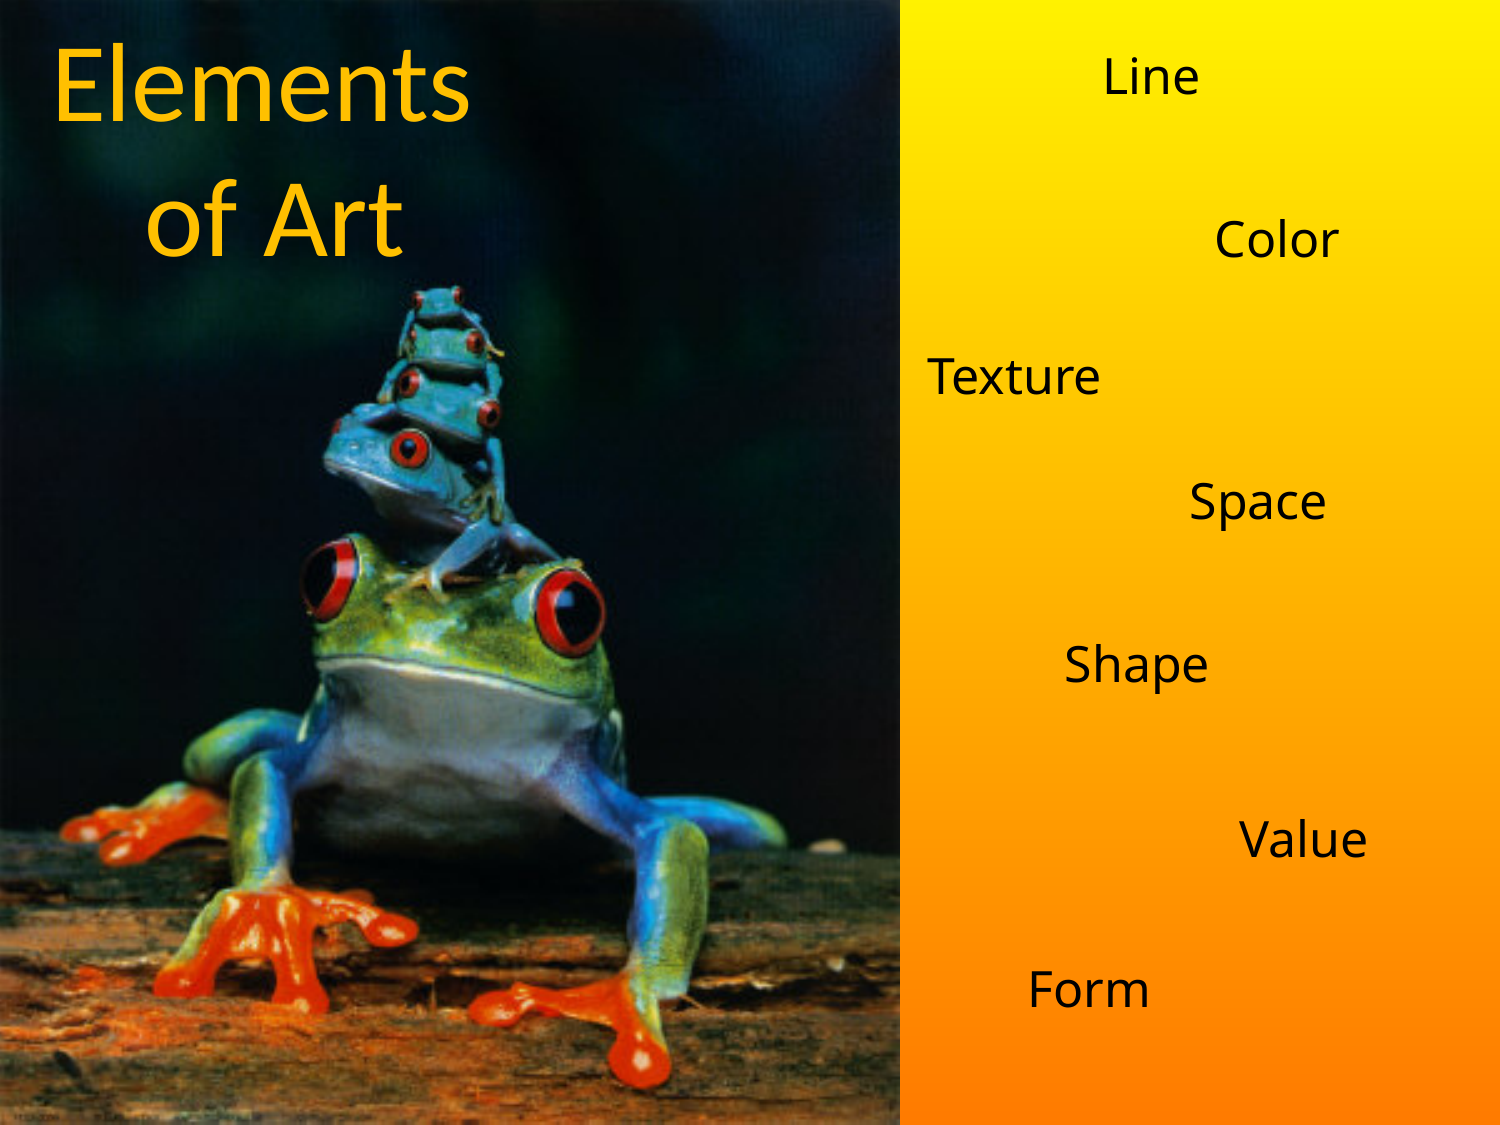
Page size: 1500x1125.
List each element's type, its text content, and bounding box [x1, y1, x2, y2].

text_box Color [1200, 199, 1406, 275]
text_box Form [1012, 949, 1245, 1025]
picture [0, 0, 901, 1125]
text_box Shape [1049, 624, 1288, 700]
text_box Line [1087, 37, 1263, 113]
text_box Texture [912, 337, 1184, 413]
text_box Space [1174, 462, 1417, 538]
text_box Value [1224, 799, 1433, 875]
